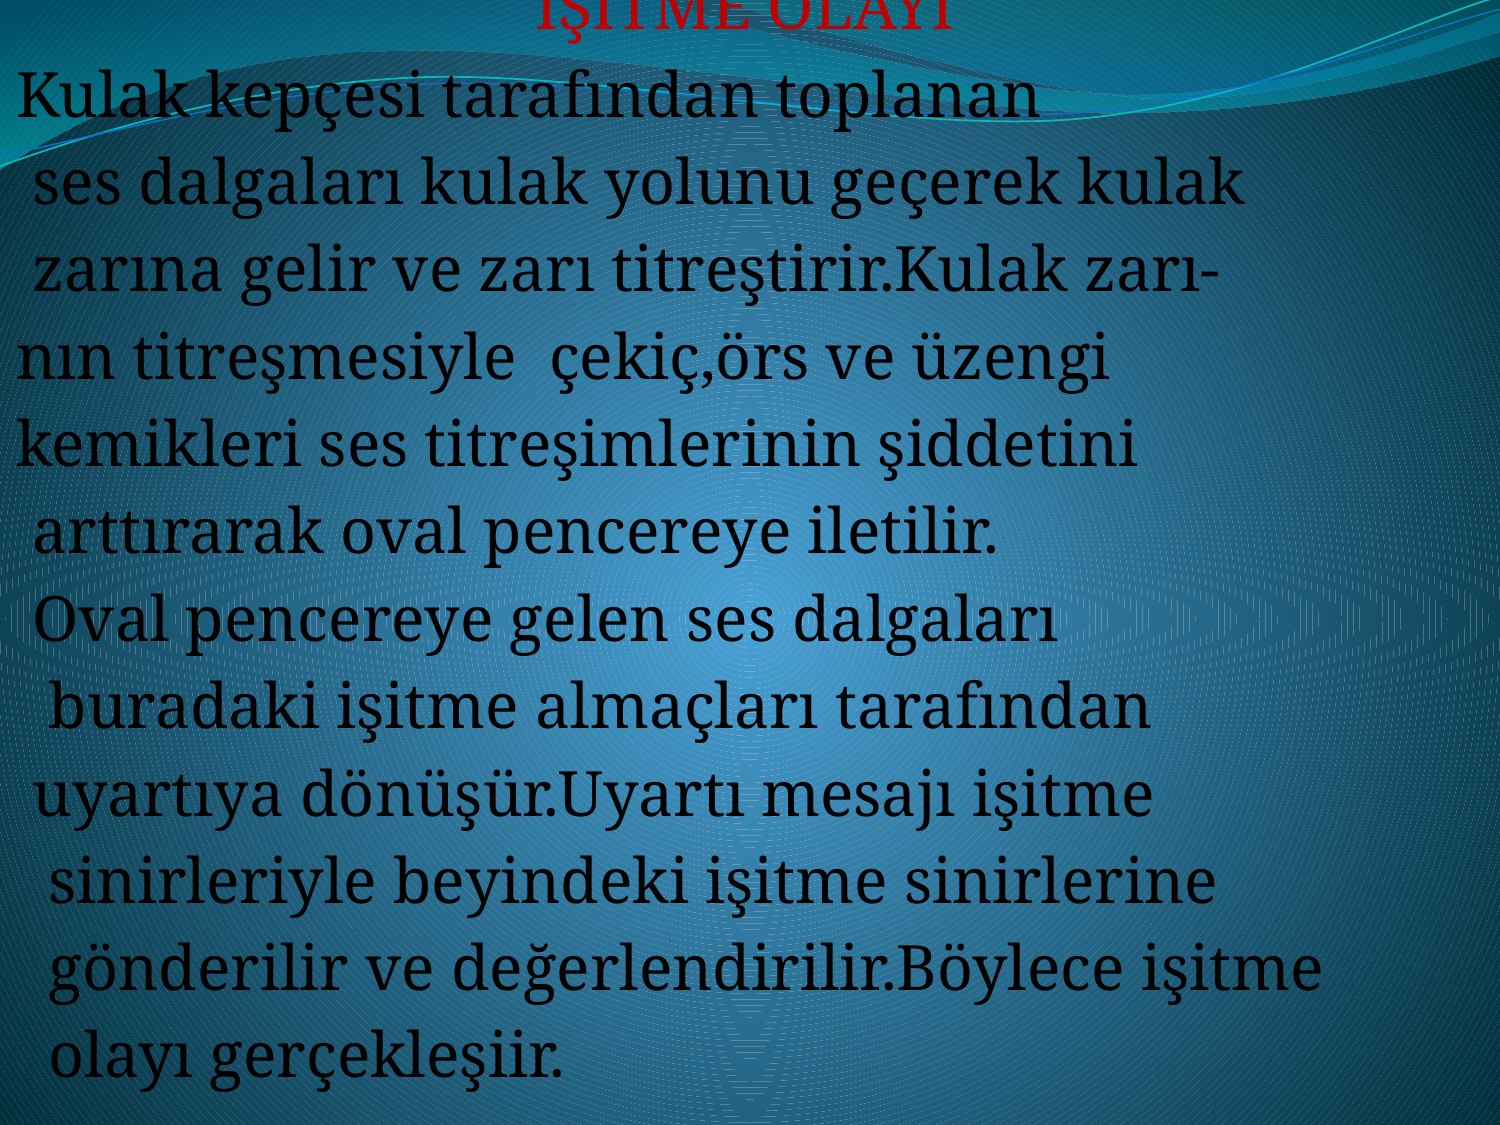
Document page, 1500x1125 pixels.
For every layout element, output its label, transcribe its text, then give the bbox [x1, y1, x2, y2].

subtitle İŞİTME OLAYI Kulak kepçesi tarafından toplanan ses dalgaları kulak yolunu geçerek kulak zarına gelir ve zarı titreştirir.Kulak zarı- nın titreşmesiyle çekiç,örs ve üzengi kemikleri ses titreşimlerinin şiddetini arttırarak oval pencereye iletilir. Oval pencereye gelen ses dalgaları buradaki işitme almaçları tarafından uyartıya dönüşür.Uyartı mesajı işitme sinirleriyle beyindeki işitme sinirlerine gönderilir ve değerlendirilir.Böylece işitme olayı gerçekleşiir. [0, 0, 1500, 1125]
